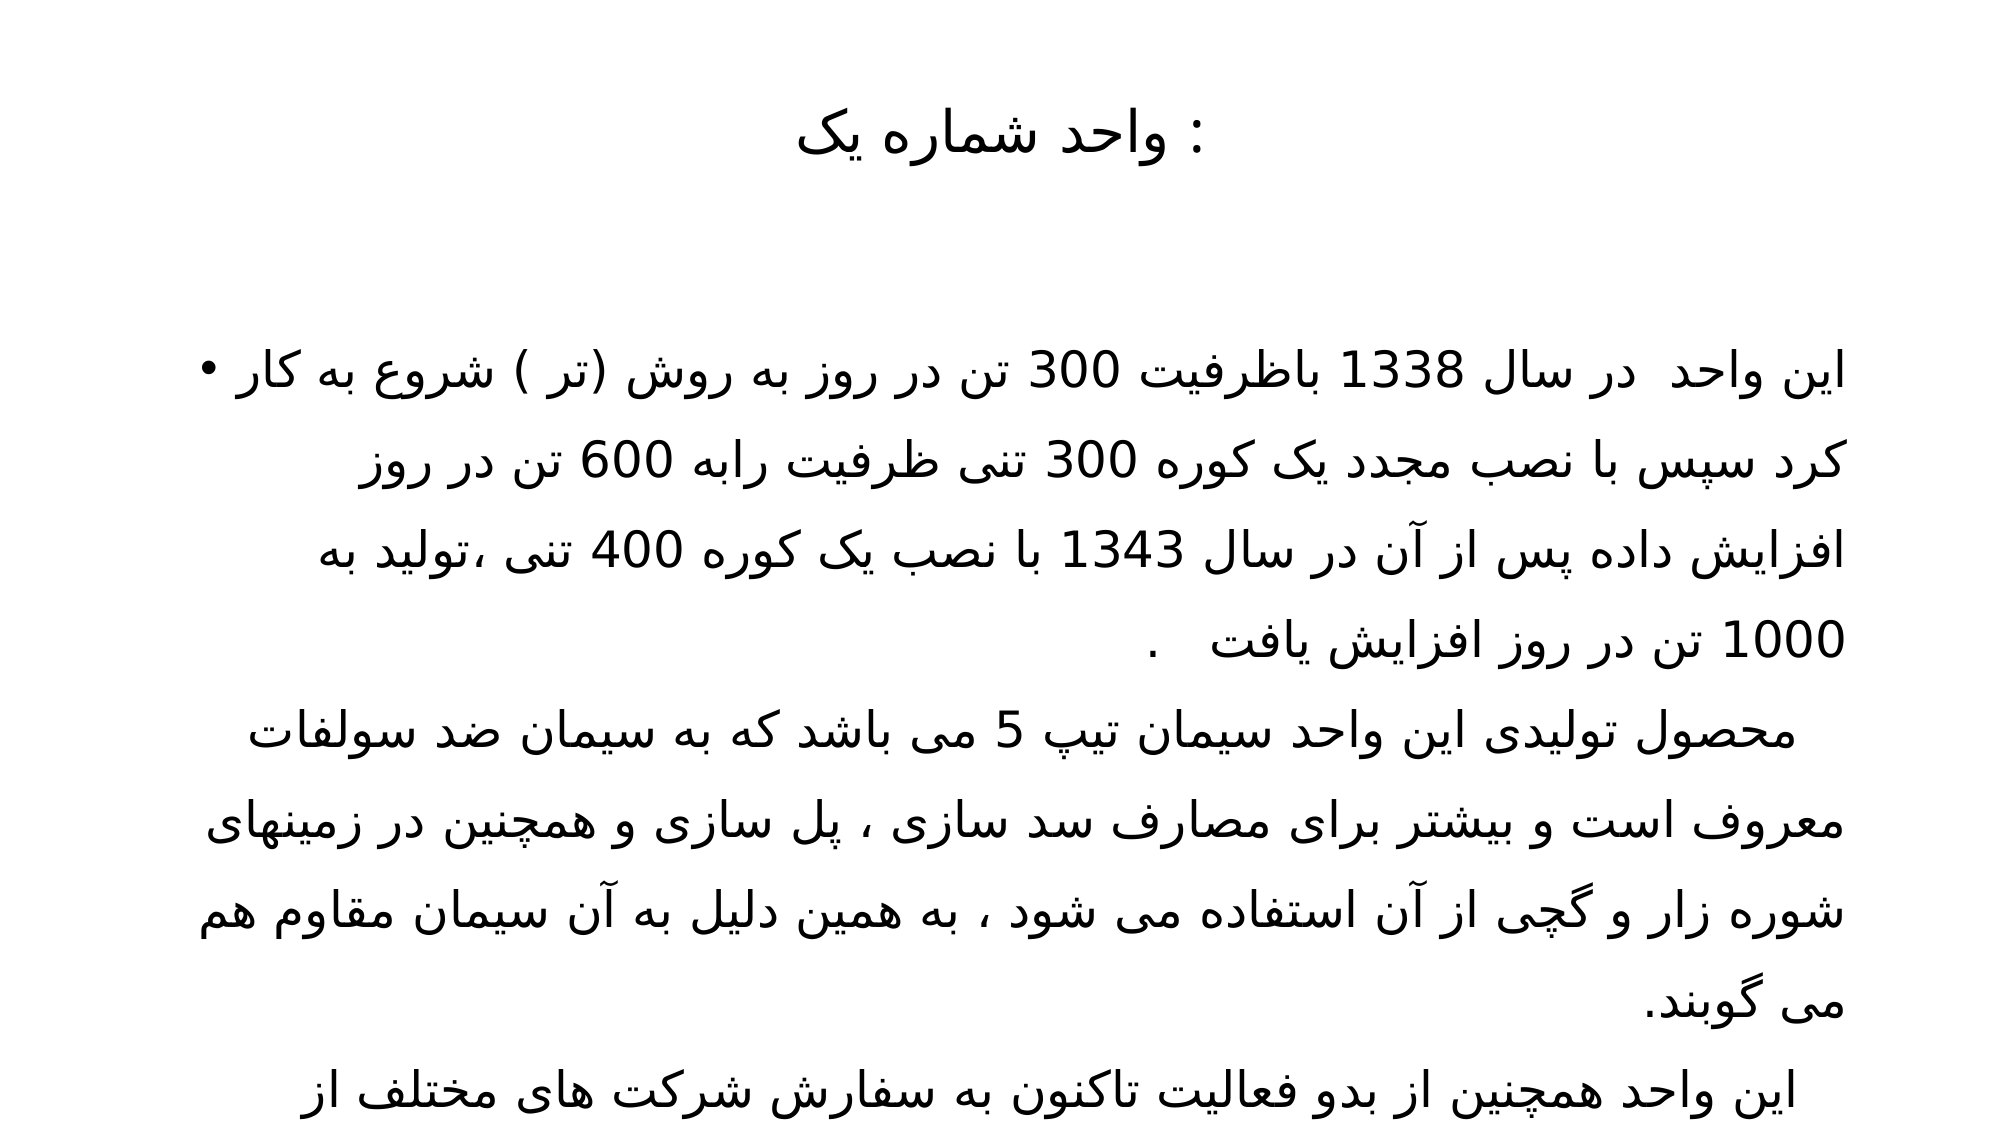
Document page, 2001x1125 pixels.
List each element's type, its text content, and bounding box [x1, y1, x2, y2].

list این واحد در سال 1338 باظرفیت 300 تن در روز به روش (تر ) شروع به کار کرد سپس با نصب مجدد یک کوره 300 تنی ظرفیت رابه 600 تن در روز افزایش داده پس از آن در سال 1343 با نصب یک کوره 400 تنی ،تولید به 1000 تن در روز افزایش یافت . محصول تولیدی این واحد سیمان تیپ 5 می باشد که به سیمان ضد سولفات معروف است و بیشتر برای مصارف سد سازی ، پل سازی و همچنین در زمینهای شوره زار و گچی از آن استفاده می شود ، به همین دلیل به آن سیمان مقاوم هم می گوبند. این واحد همچنین از بدو فعالیت تاکنون به سفارش شرکت های مختلف از جمله شرکت نفت ، سیمان های مخصوصی را تولید می کند که می توان از سیمان حفاری نام برد که جهت مناطق نفت خیز تولید می شود . [137, 299, 1863, 1014]
title واحد شماره یک : [137, 59, 1863, 278]
